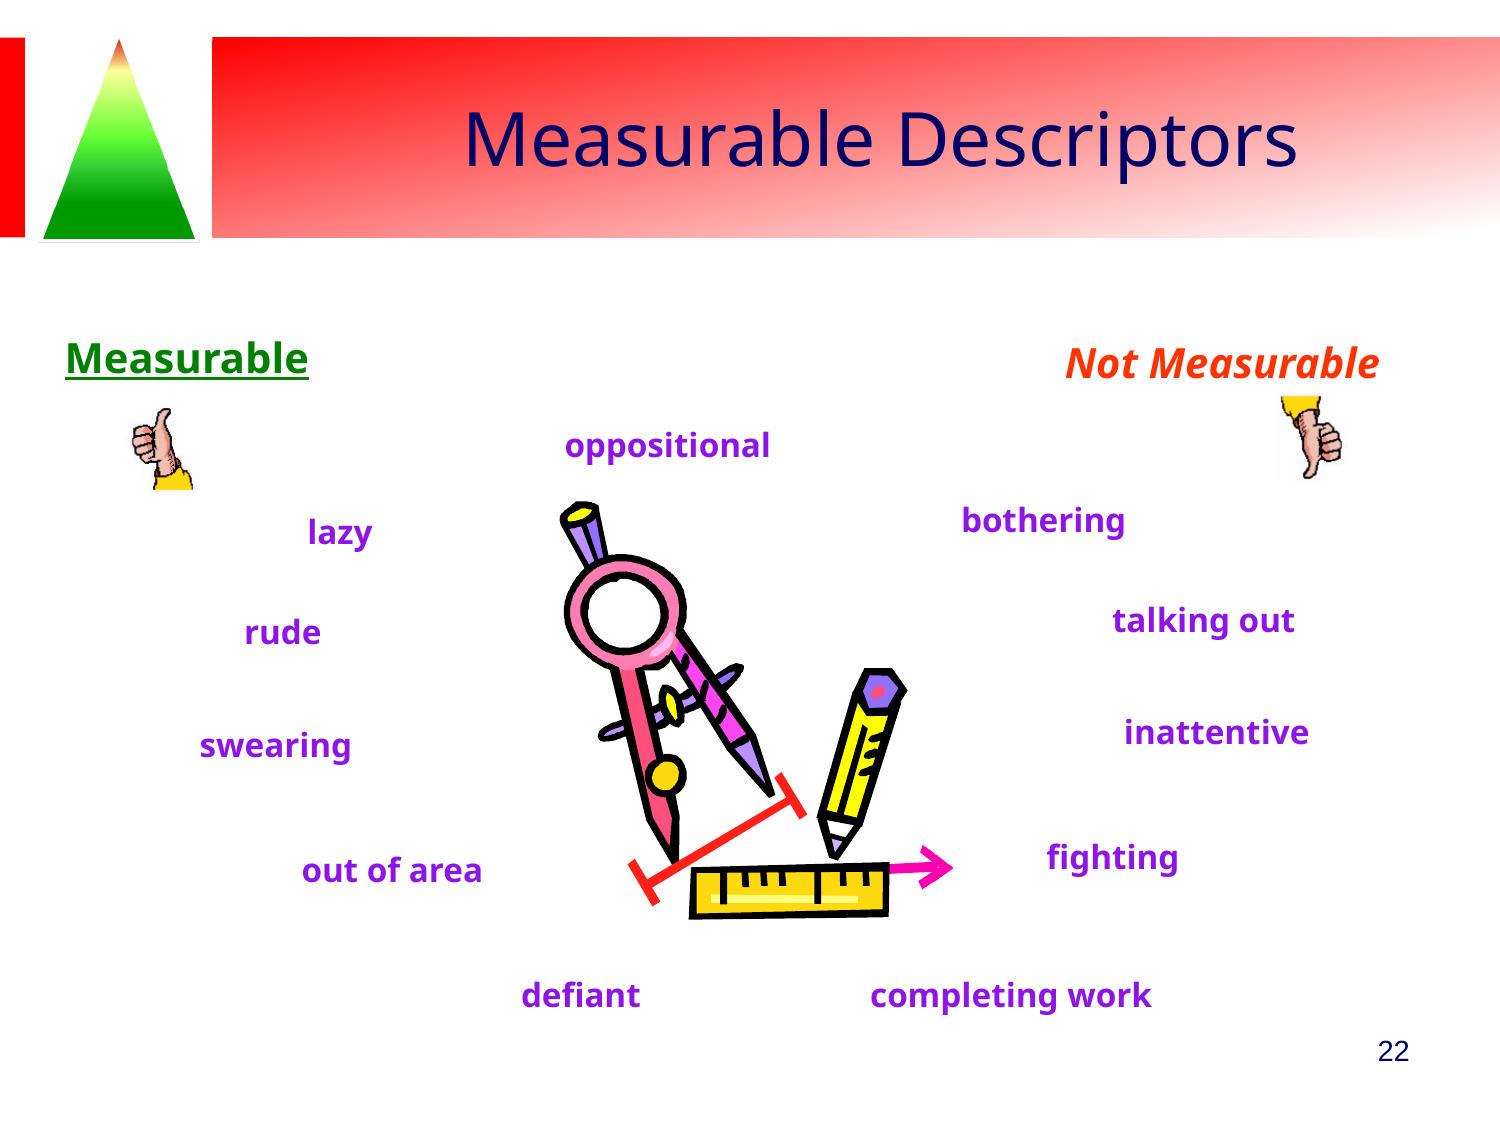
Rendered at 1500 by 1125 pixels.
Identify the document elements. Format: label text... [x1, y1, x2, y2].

picture [549, 491, 963, 930]
text_box swearing [184, 716, 368, 772]
text_box Not Measurable [1049, 329, 1500, 394]
text_box Measurable [49, 324, 325, 390]
picture [37, 30, 200, 243]
text_box Measurable Descriptors [212, 62, 1500, 212]
text_box bothering [963, 491, 1142, 547]
picture [124, 403, 198, 496]
text_box lazy [292, 504, 388, 559]
text_box defiant [506, 966, 657, 1022]
text_box completing work [855, 966, 1168, 1022]
slide_number 22 [1074, 1024, 1426, 1103]
text_box talking out [1097, 591, 1311, 647]
text_box oppositional [549, 416, 787, 472]
text_box rude [229, 604, 337, 659]
text_box fighting [1031, 829, 1195, 884]
text_box inattentive [1109, 704, 1325, 759]
picture [1274, 391, 1348, 483]
text_box out of area [286, 841, 499, 897]
